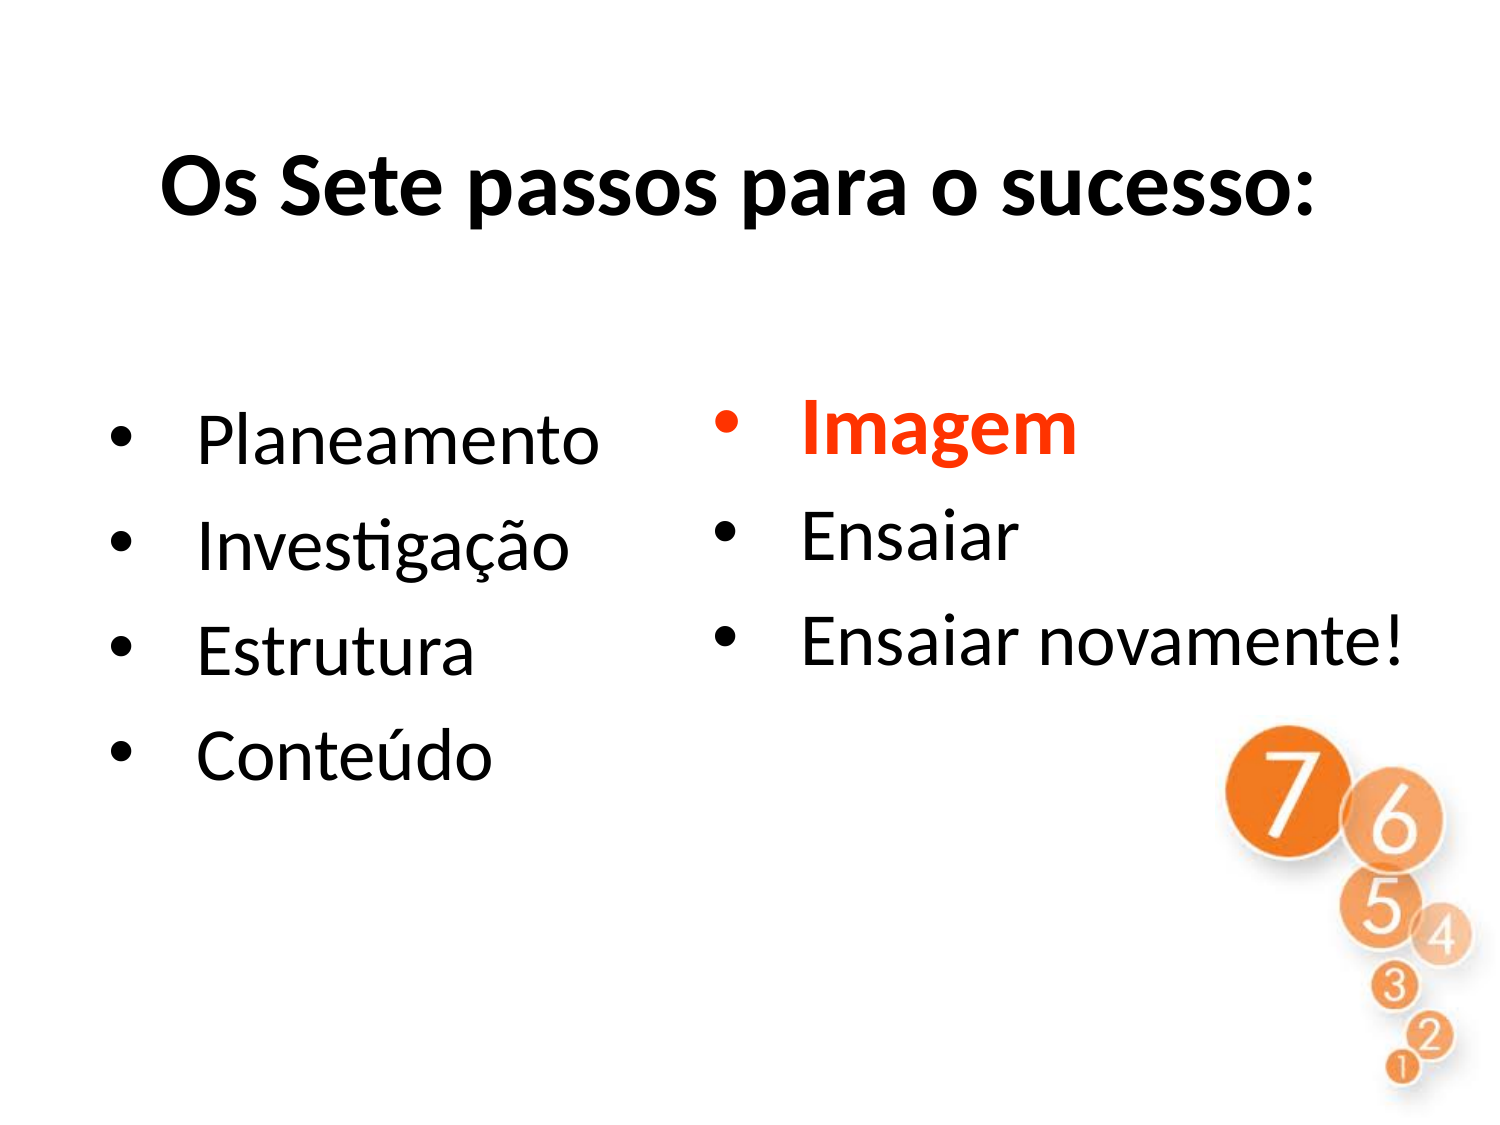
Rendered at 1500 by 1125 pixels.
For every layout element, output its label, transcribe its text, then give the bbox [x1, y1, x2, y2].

list Imagem Ensaiar Ensaiar novamente! [697, 363, 1500, 1002]
title Os Sete passos para o sucesso: [64, 66, 1416, 292]
list Planeamento Investigação Estrutura Conteúdo [93, 382, 757, 1125]
picture [1215, 715, 1500, 1125]
